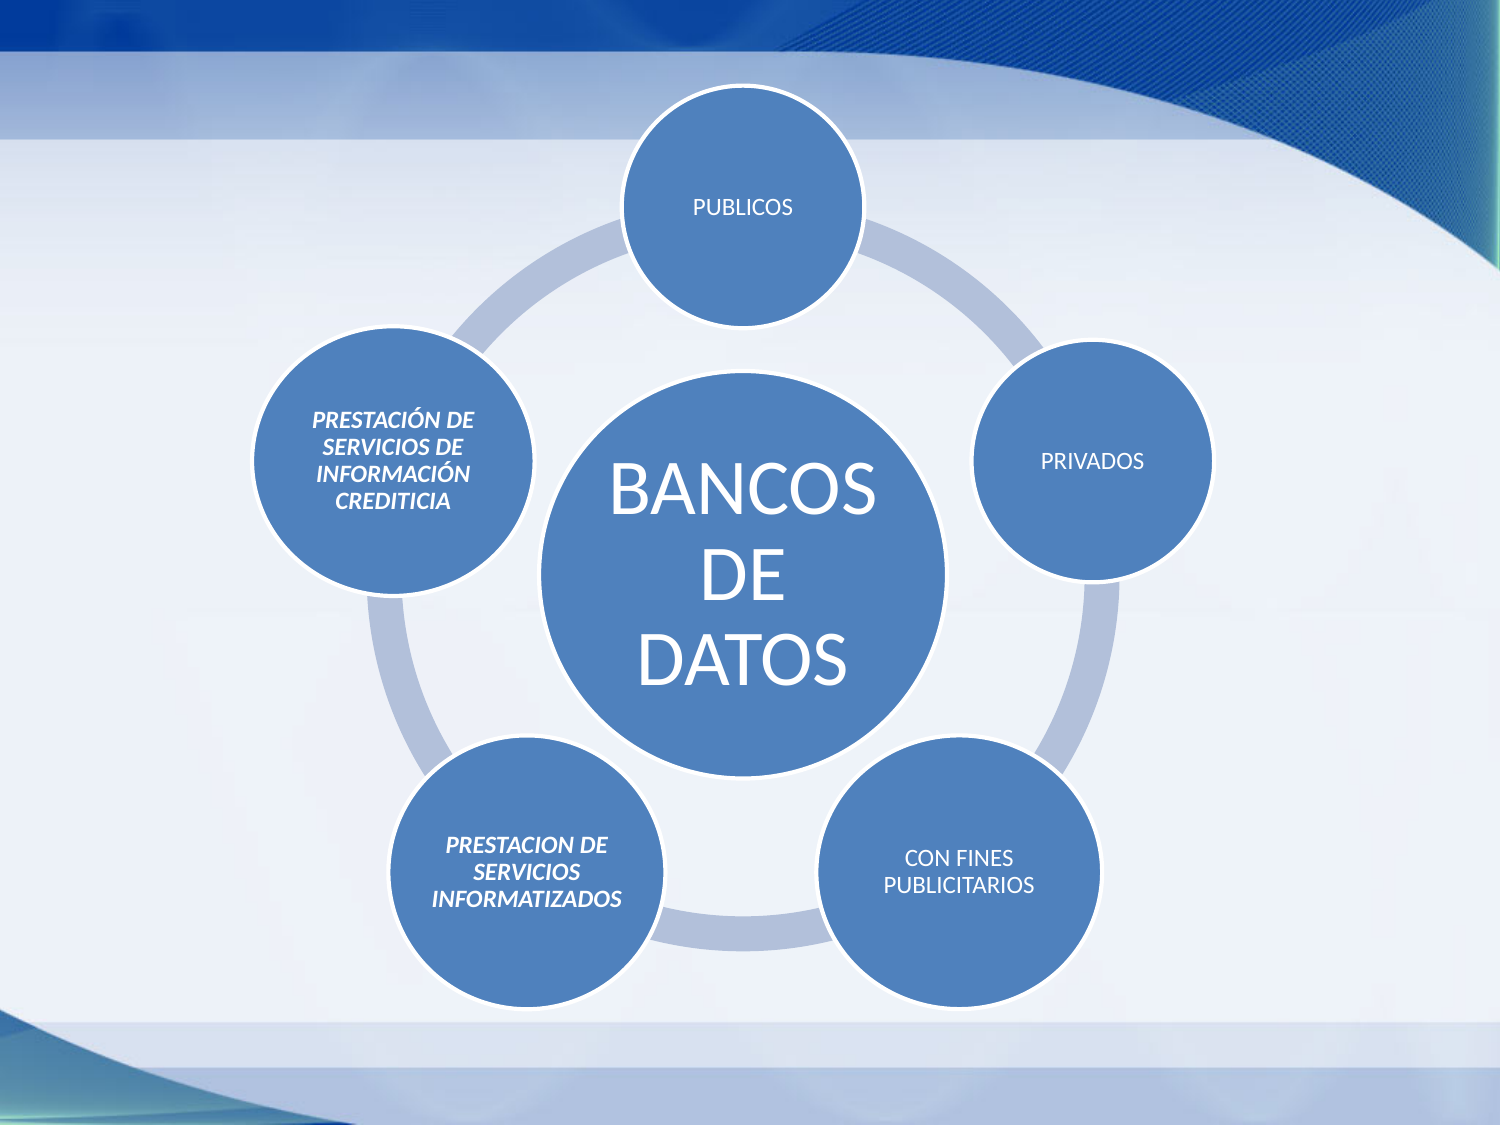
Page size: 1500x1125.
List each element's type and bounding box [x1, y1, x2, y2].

picture [0, 0, 1500, 1125]
list [41, 89, 1426, 1006]
